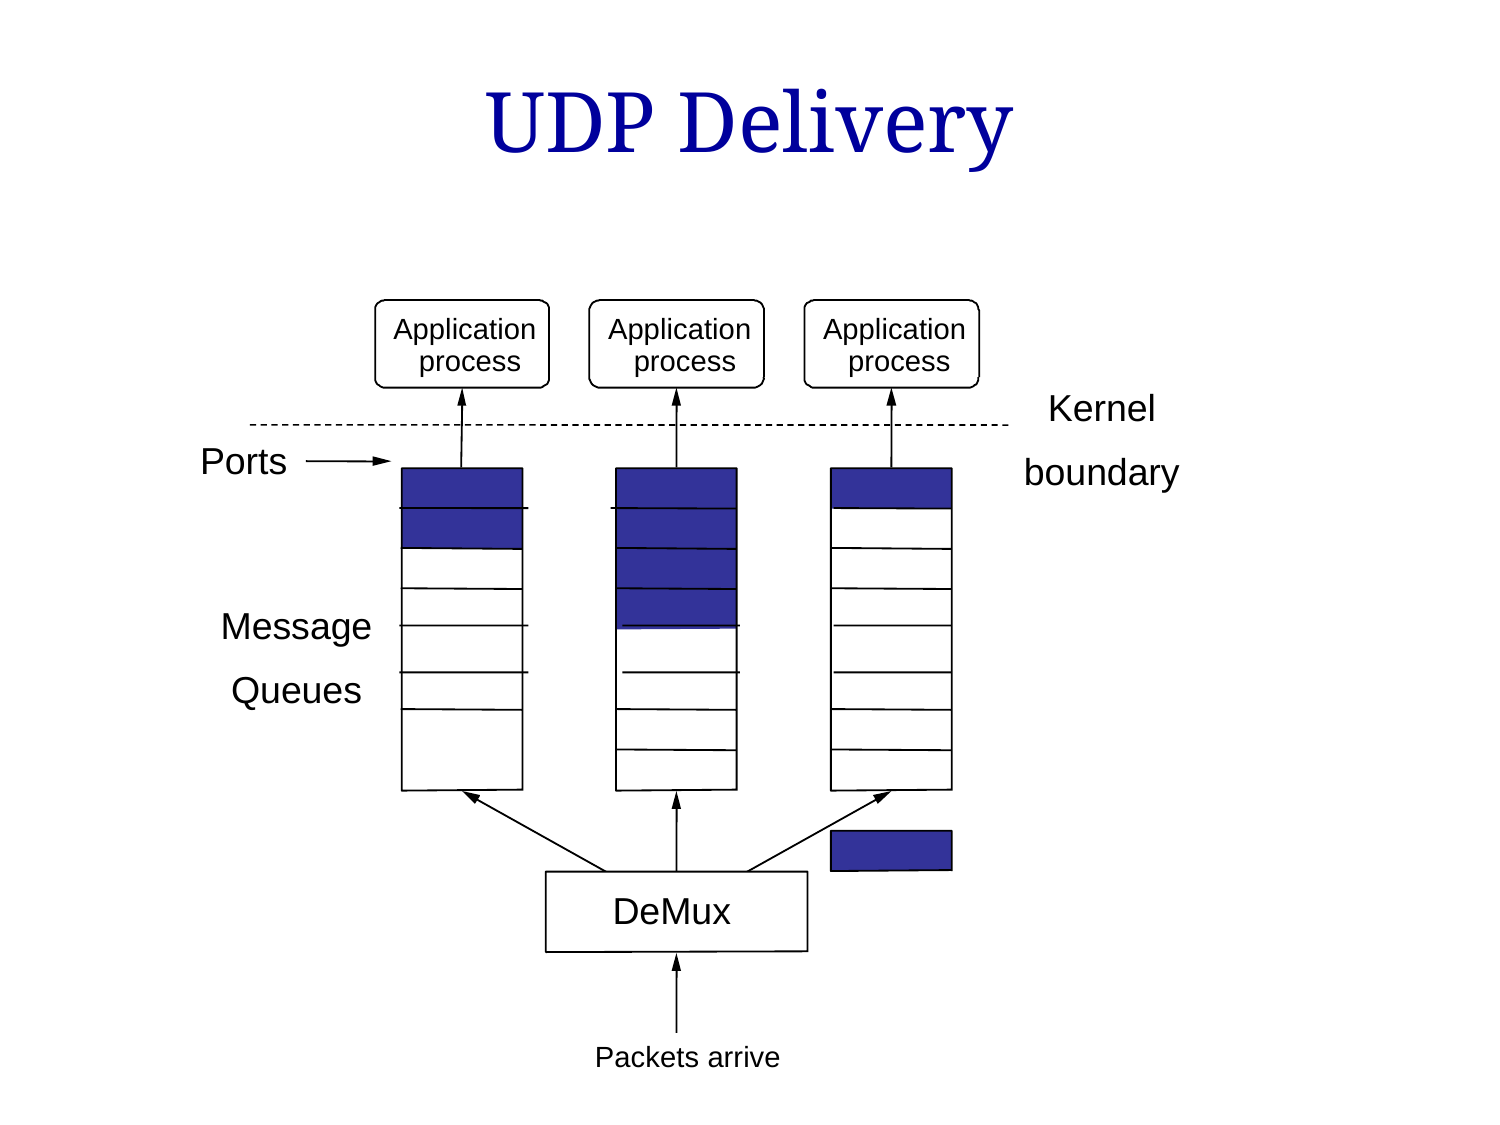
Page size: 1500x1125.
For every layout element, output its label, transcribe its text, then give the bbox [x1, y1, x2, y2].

text_box [616, 710, 737, 791]
text_box [401, 509, 523, 625]
text_box [671, 953, 682, 971]
text_box DeMux [612, 887, 732, 933]
text_box [616, 509, 737, 709]
text_box [671, 387, 682, 406]
text_box [545, 871, 808, 953]
text_box [375, 299, 549, 388]
text_box [462, 791, 480, 804]
text_box [872, 791, 892, 804]
text_box Message Queues [220, 602, 373, 712]
text_box [830, 468, 952, 709]
text_box Ports [199, 437, 288, 483]
text_box [671, 791, 682, 809]
text_box [804, 299, 980, 388]
text_box [372, 456, 392, 466]
text_box [401, 468, 523, 508]
text_box [886, 387, 897, 406]
text_box [830, 710, 952, 791]
text_box Packets arrive [594, 1038, 781, 1074]
text_box [401, 710, 523, 791]
text_box [616, 468, 737, 508]
text_box [830, 830, 952, 872]
title UDP Delivery [74, 47, 1426, 191]
text_box [589, 299, 765, 388]
text_box [401, 626, 523, 672]
text_box [401, 673, 523, 709]
text_box Kernel boundary [1009, 376, 1195, 500]
text_box [457, 387, 467, 406]
